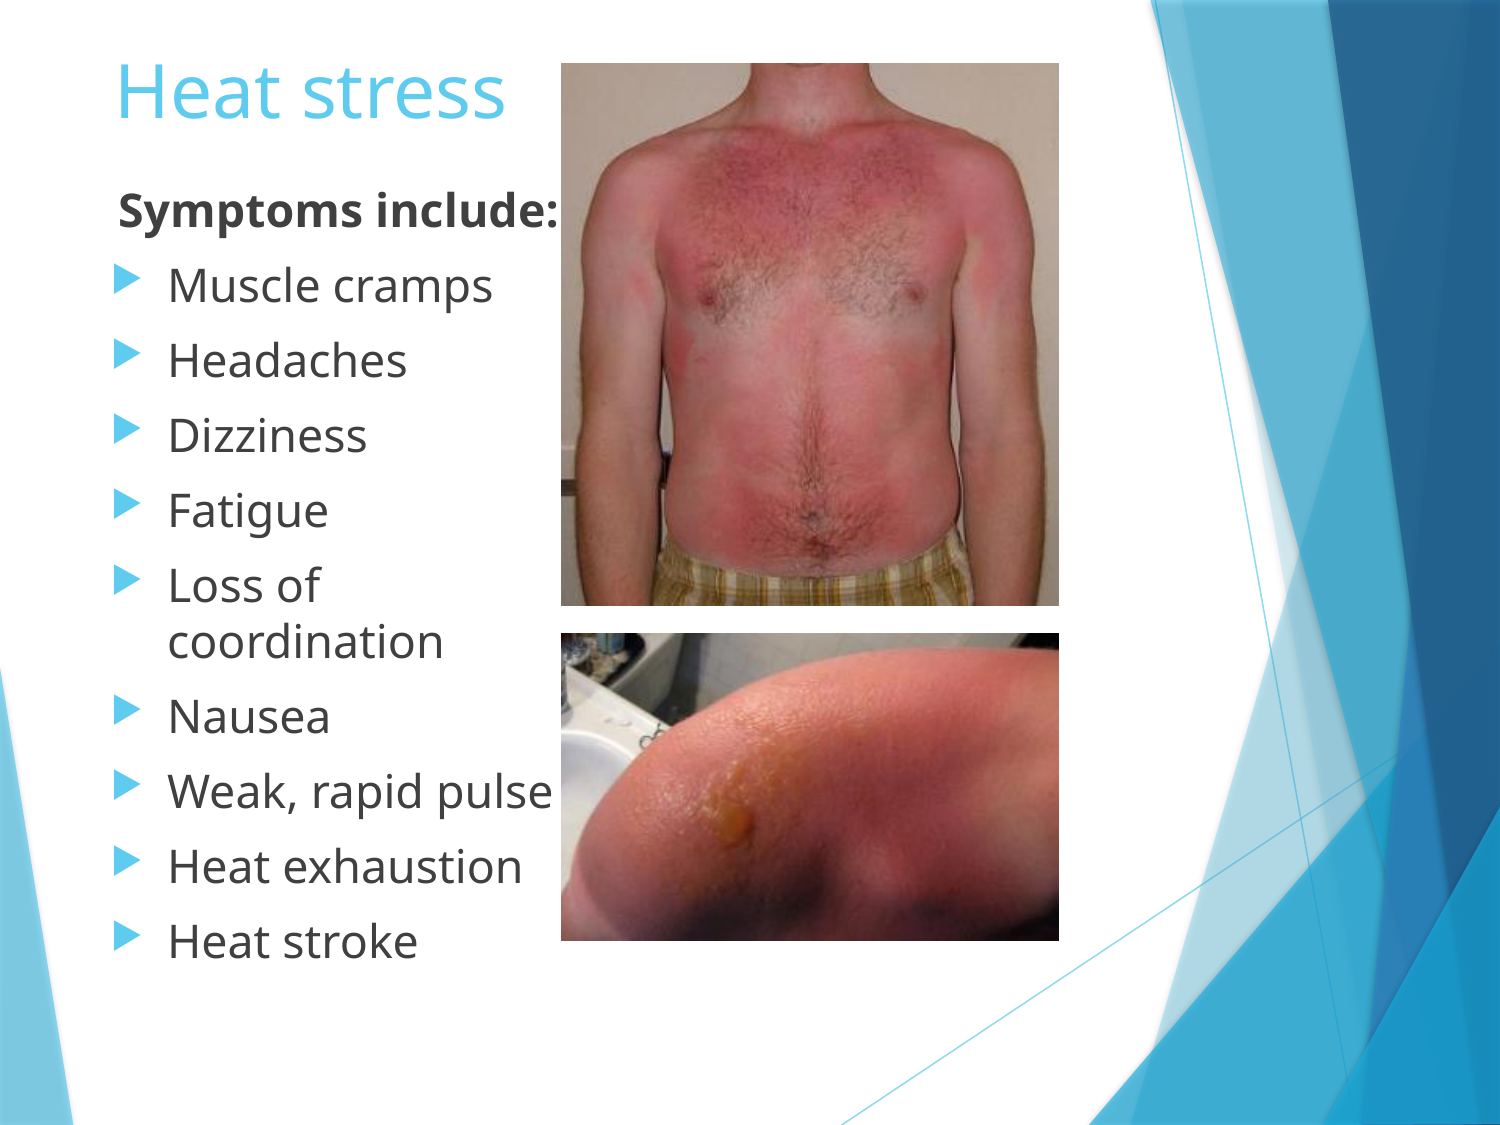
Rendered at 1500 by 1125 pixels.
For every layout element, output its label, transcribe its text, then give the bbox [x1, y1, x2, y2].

picture [560, 63, 1060, 607]
list Symptoms include: Muscle cramps Headaches Dizziness Fatigue Loss of coordination Nausea Weak, rapid pulse Heat exhaustion Heat stroke [95, 173, 1146, 1024]
picture [560, 632, 1060, 941]
title Heat stress [99, 36, 1142, 173]
